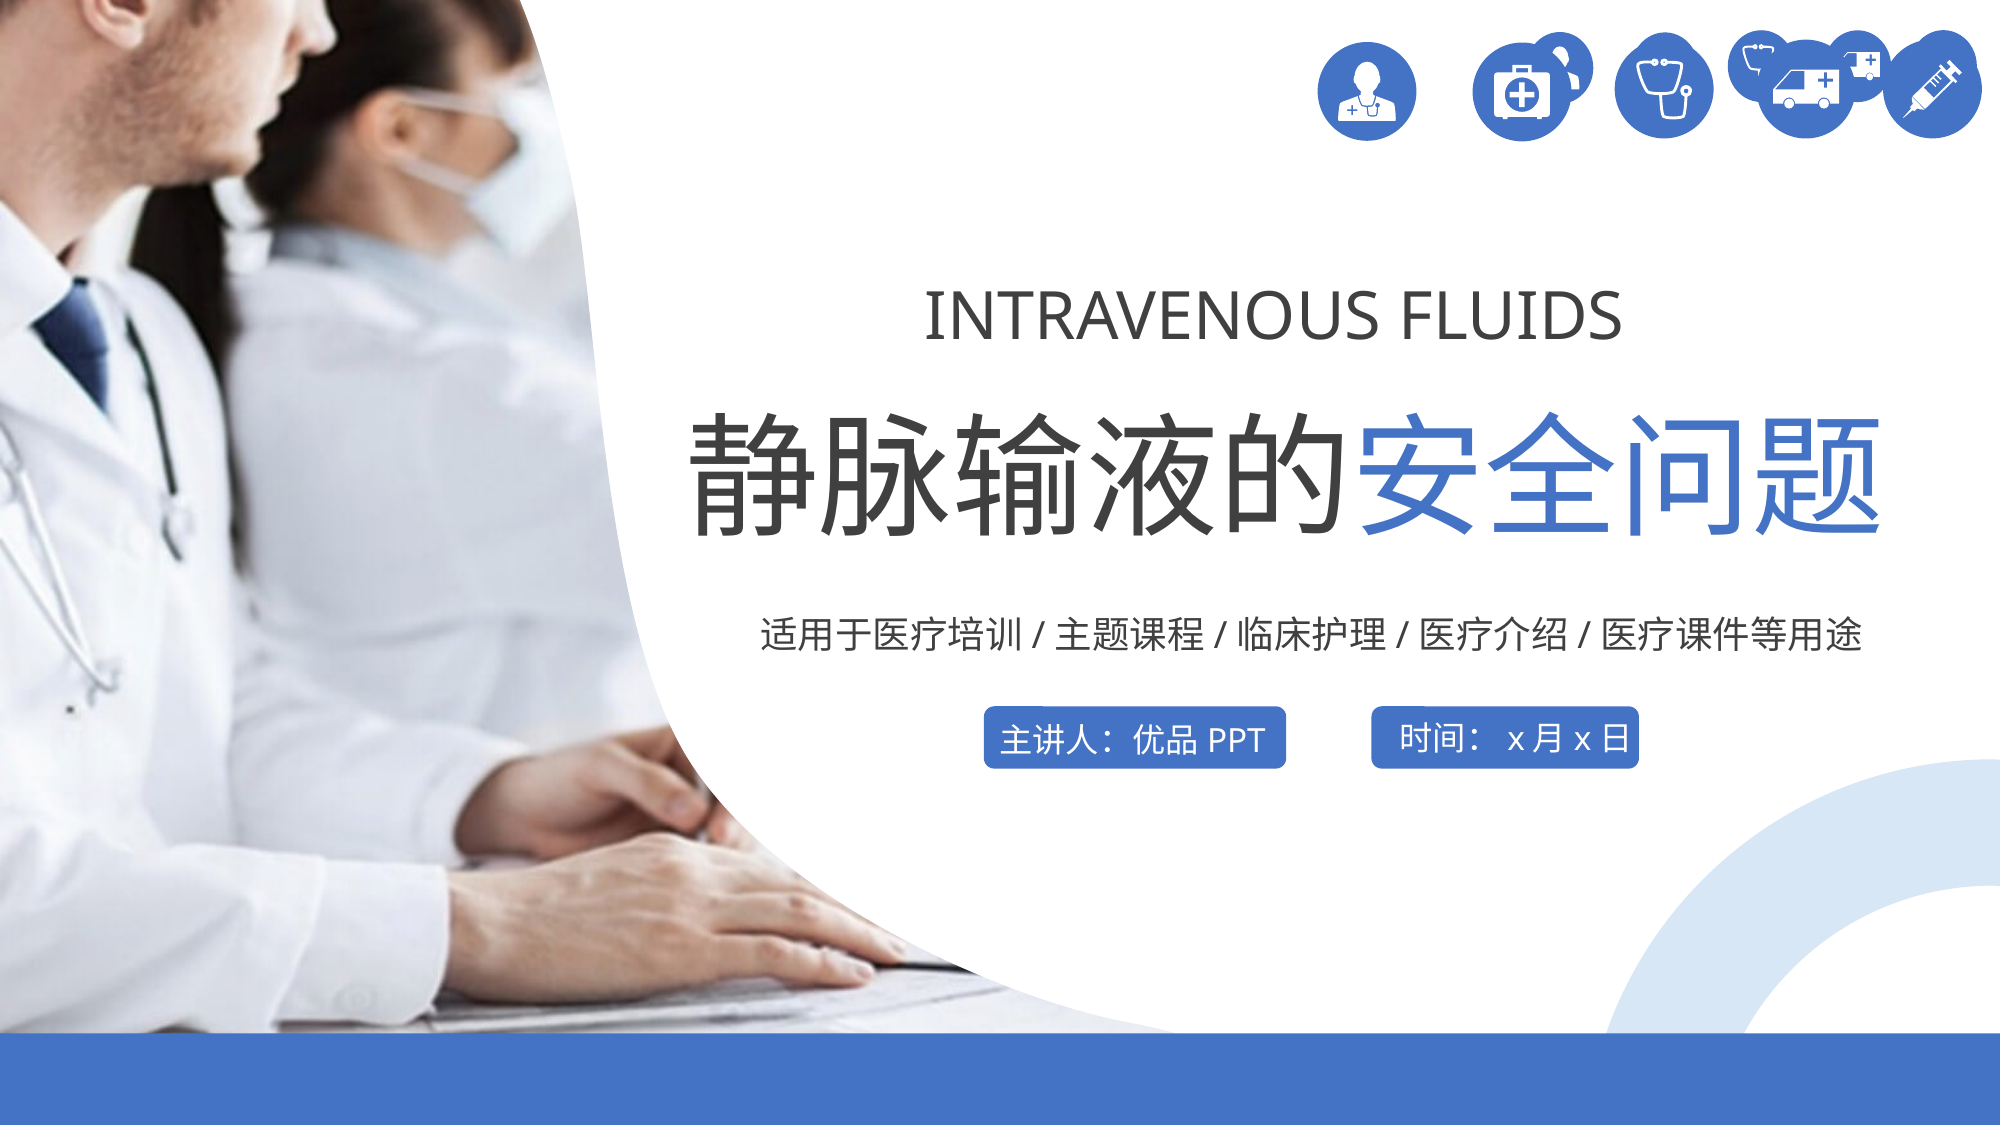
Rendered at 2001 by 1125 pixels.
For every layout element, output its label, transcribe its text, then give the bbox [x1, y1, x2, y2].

text_box INTRAVENOUS FLUIDS [909, 265, 1701, 361]
text_box [0, 0, 1176, 1032]
text_box [0, 1032, 2000, 1125]
text_box 适用于医疗培训/主题课程/临床护理/医疗介绍/医疗课件等用途 [748, 582, 1876, 662]
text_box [983, 706, 1297, 808]
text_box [1317, 39, 1982, 142]
text_box [1605, 758, 2000, 1032]
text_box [1371, 706, 1658, 769]
text_box 静脉输液的安全问题 [670, 384, 1954, 560]
